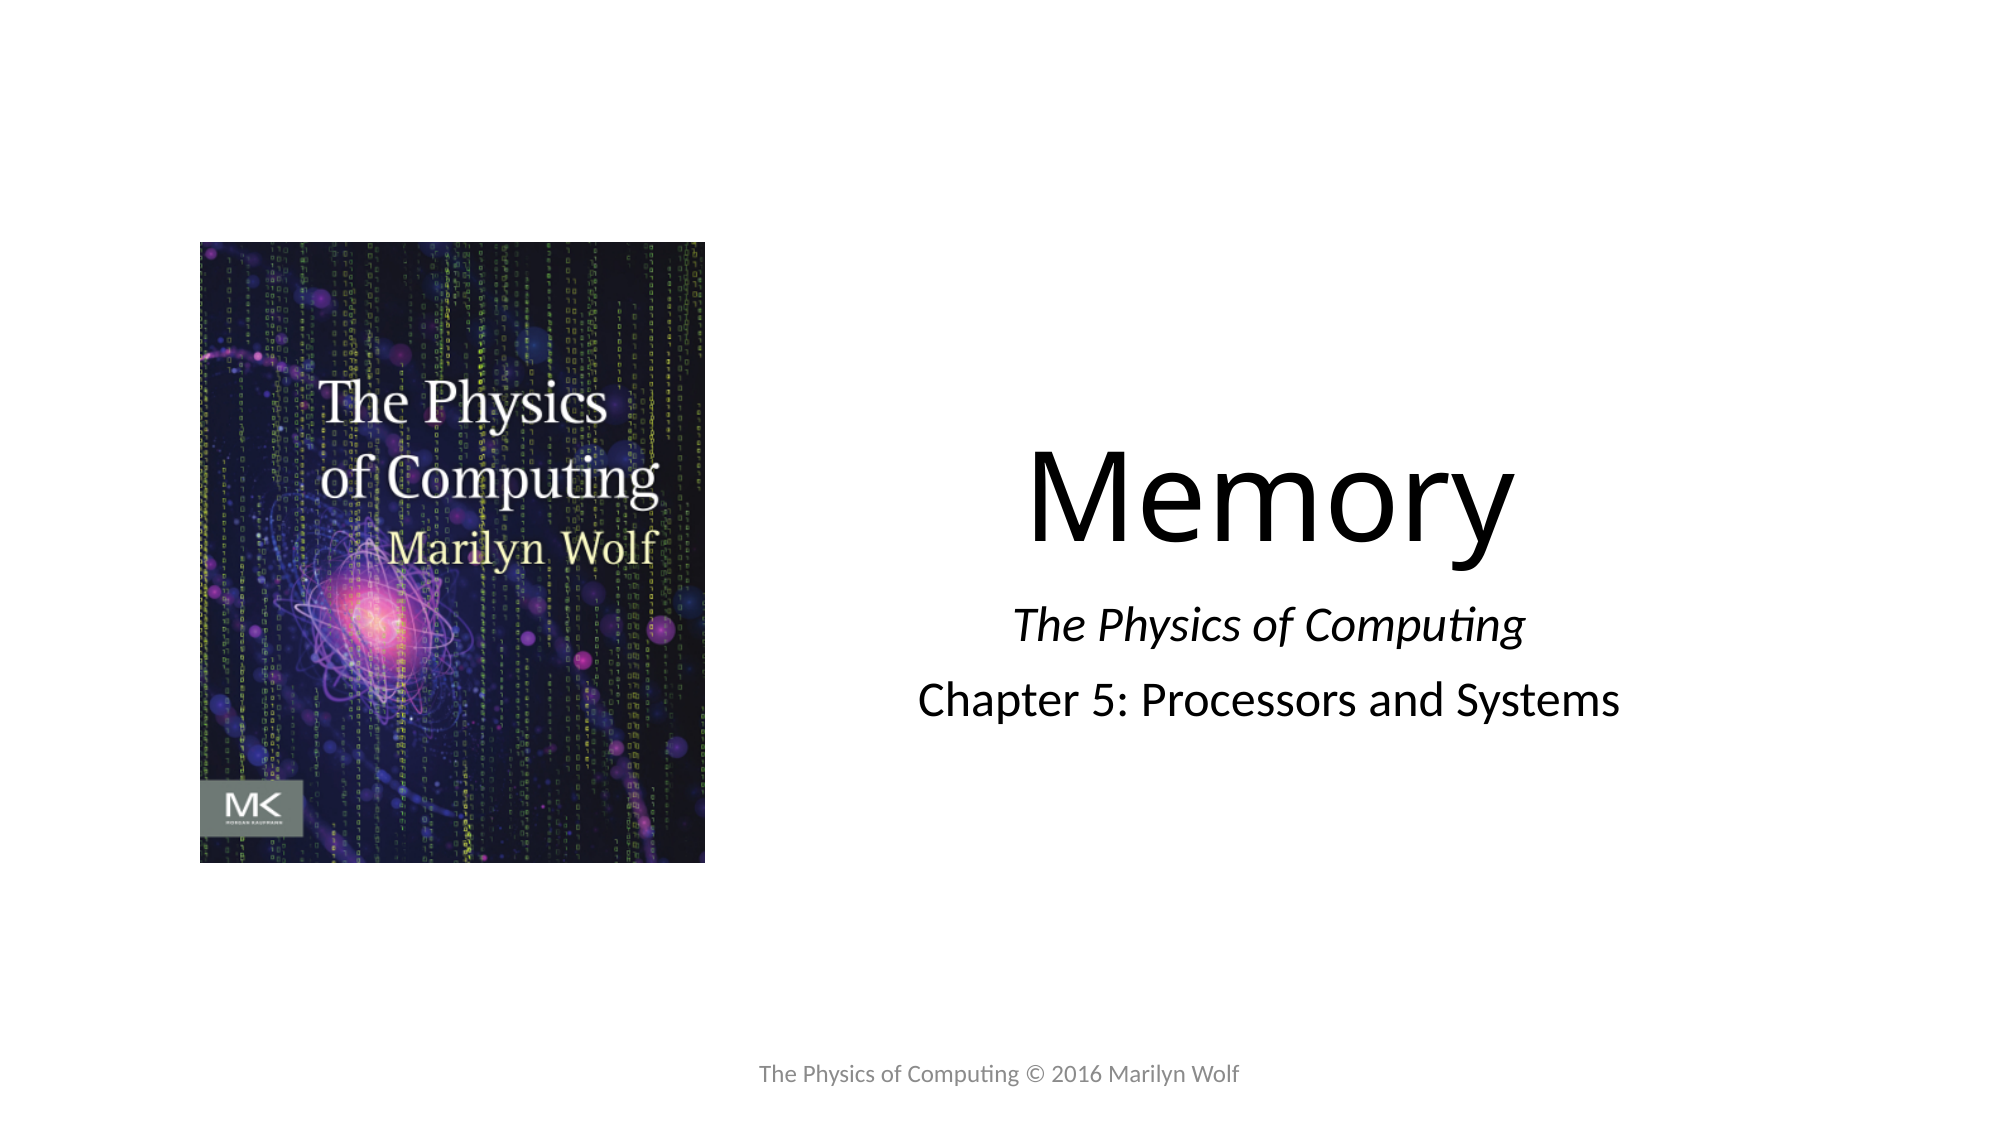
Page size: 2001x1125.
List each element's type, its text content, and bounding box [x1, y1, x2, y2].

subtitle The Physics of Computing Chapter 5: Processors and Systems [788, 590, 1750, 863]
picture [200, 242, 705, 863]
footer The Physics of Computing © 2016 Marilyn Wolf [662, 1042, 1338, 1103]
title Memory [788, 184, 1750, 576]
